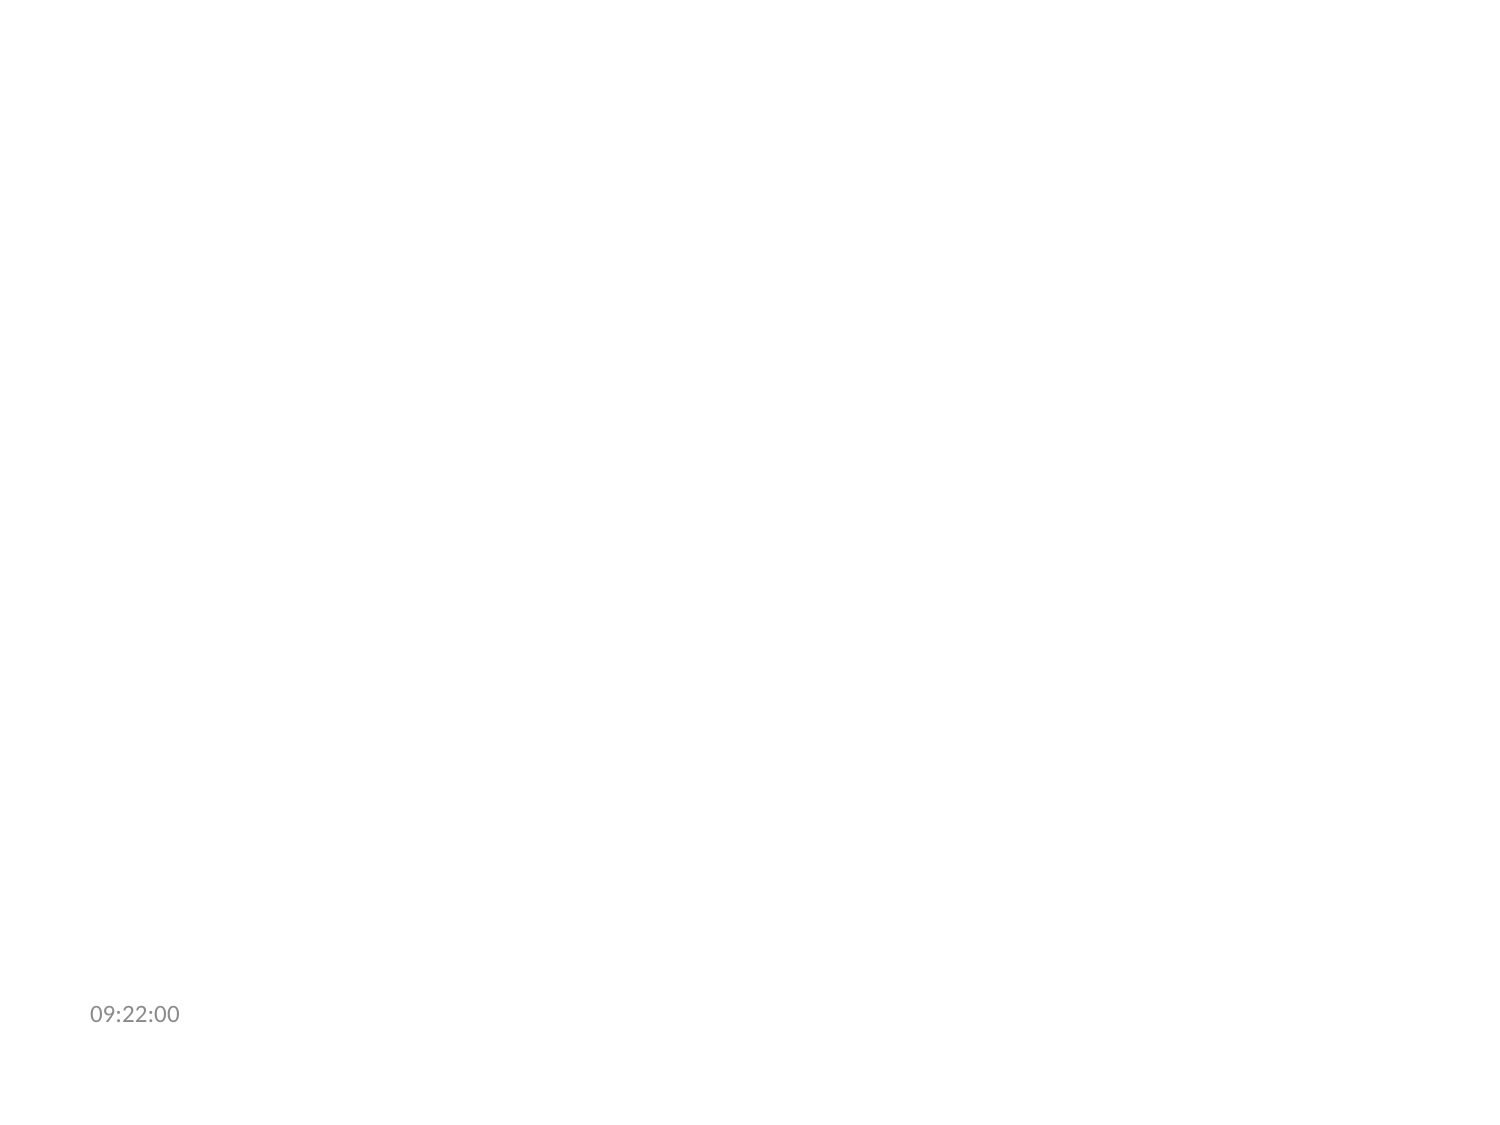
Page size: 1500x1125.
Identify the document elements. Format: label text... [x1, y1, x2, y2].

text_box 15:35:09 [75, 982, 425, 1043]
